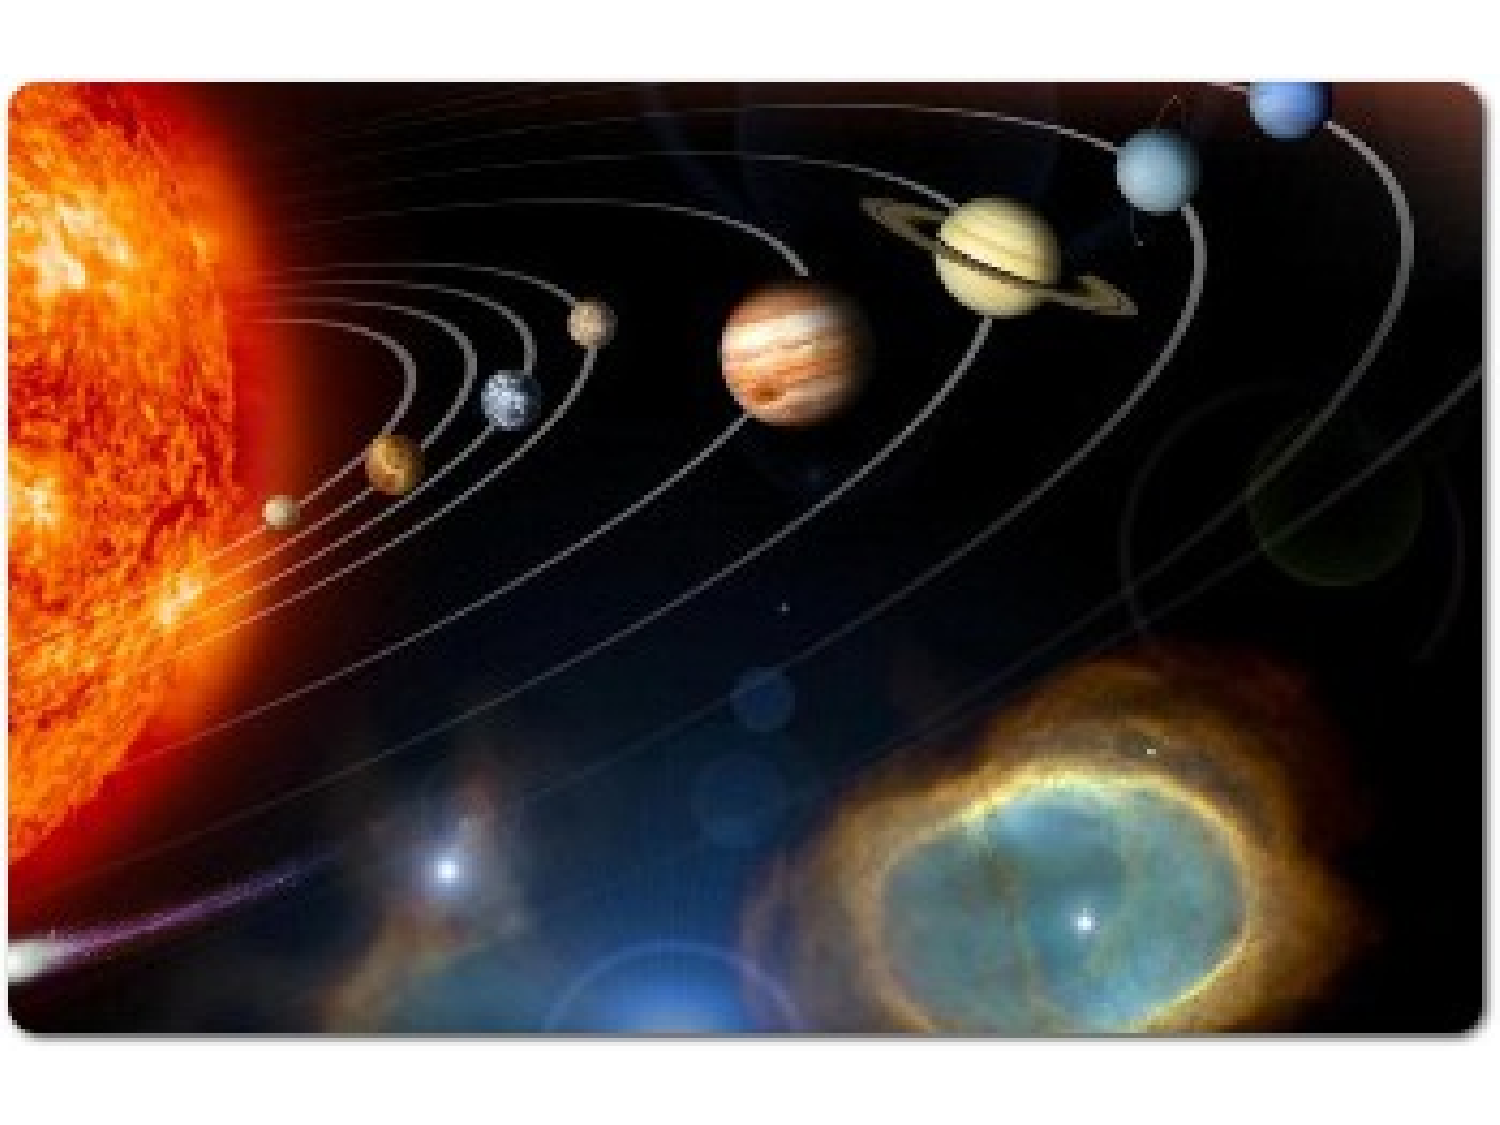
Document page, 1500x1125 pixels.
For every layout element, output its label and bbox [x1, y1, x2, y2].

picture [0, 74, 1500, 1051]
